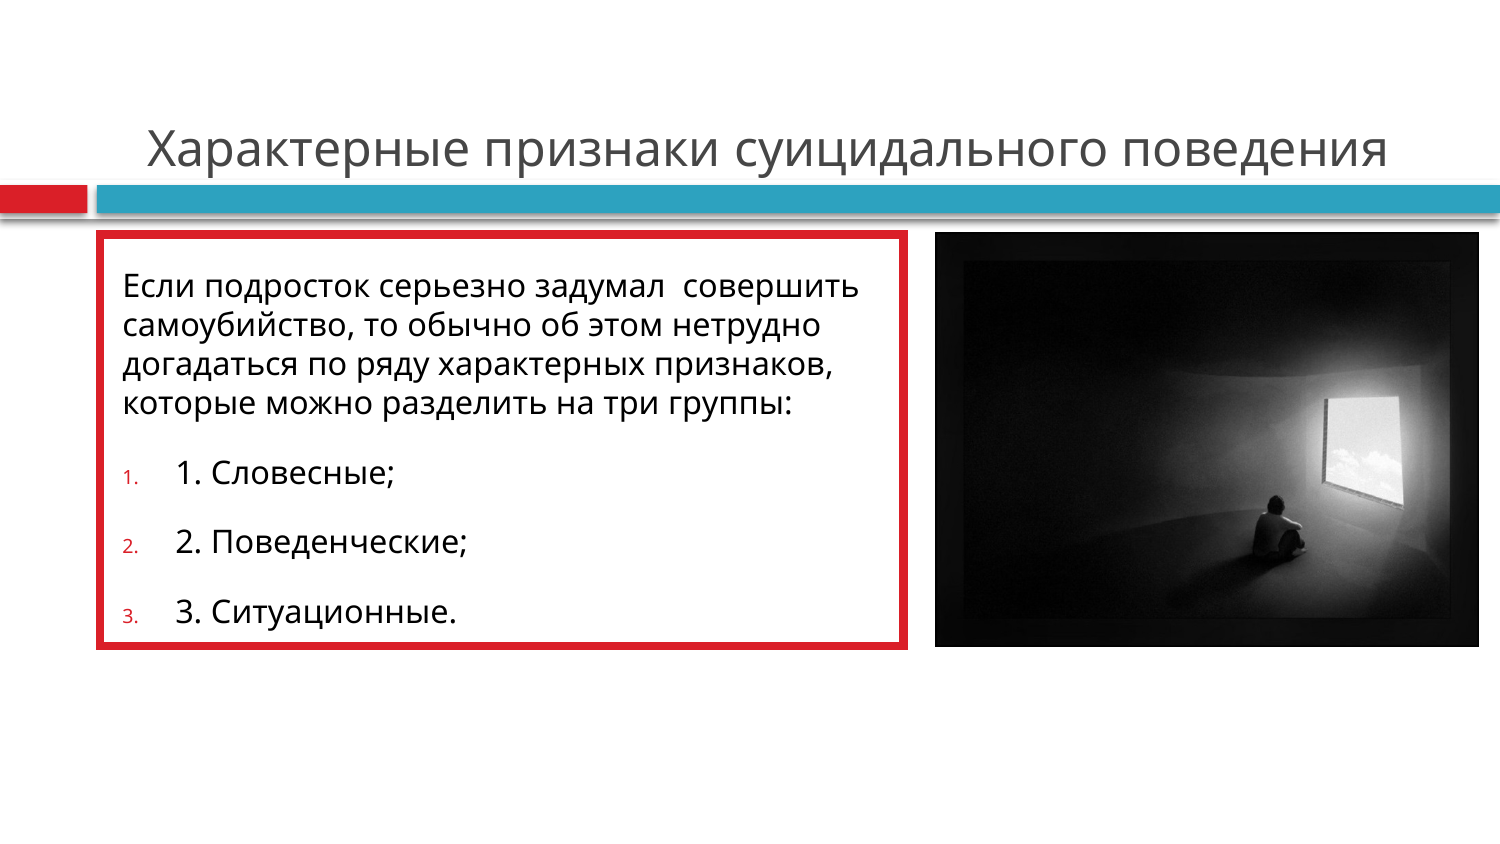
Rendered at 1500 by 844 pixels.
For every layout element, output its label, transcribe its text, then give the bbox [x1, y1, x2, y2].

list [935, 232, 1480, 647]
list Если подросток серьезно задумал совершить самоубийство, то обычно об этом нетрудно догадаться по ряду характерных признаков, которые можно разделить на три группы: 1. Словесные; 2. Поведенческие; 3. Ситуационные. [96, 230, 908, 650]
title Характерные признаки суицидального поведения [99, 19, 1438, 185]
